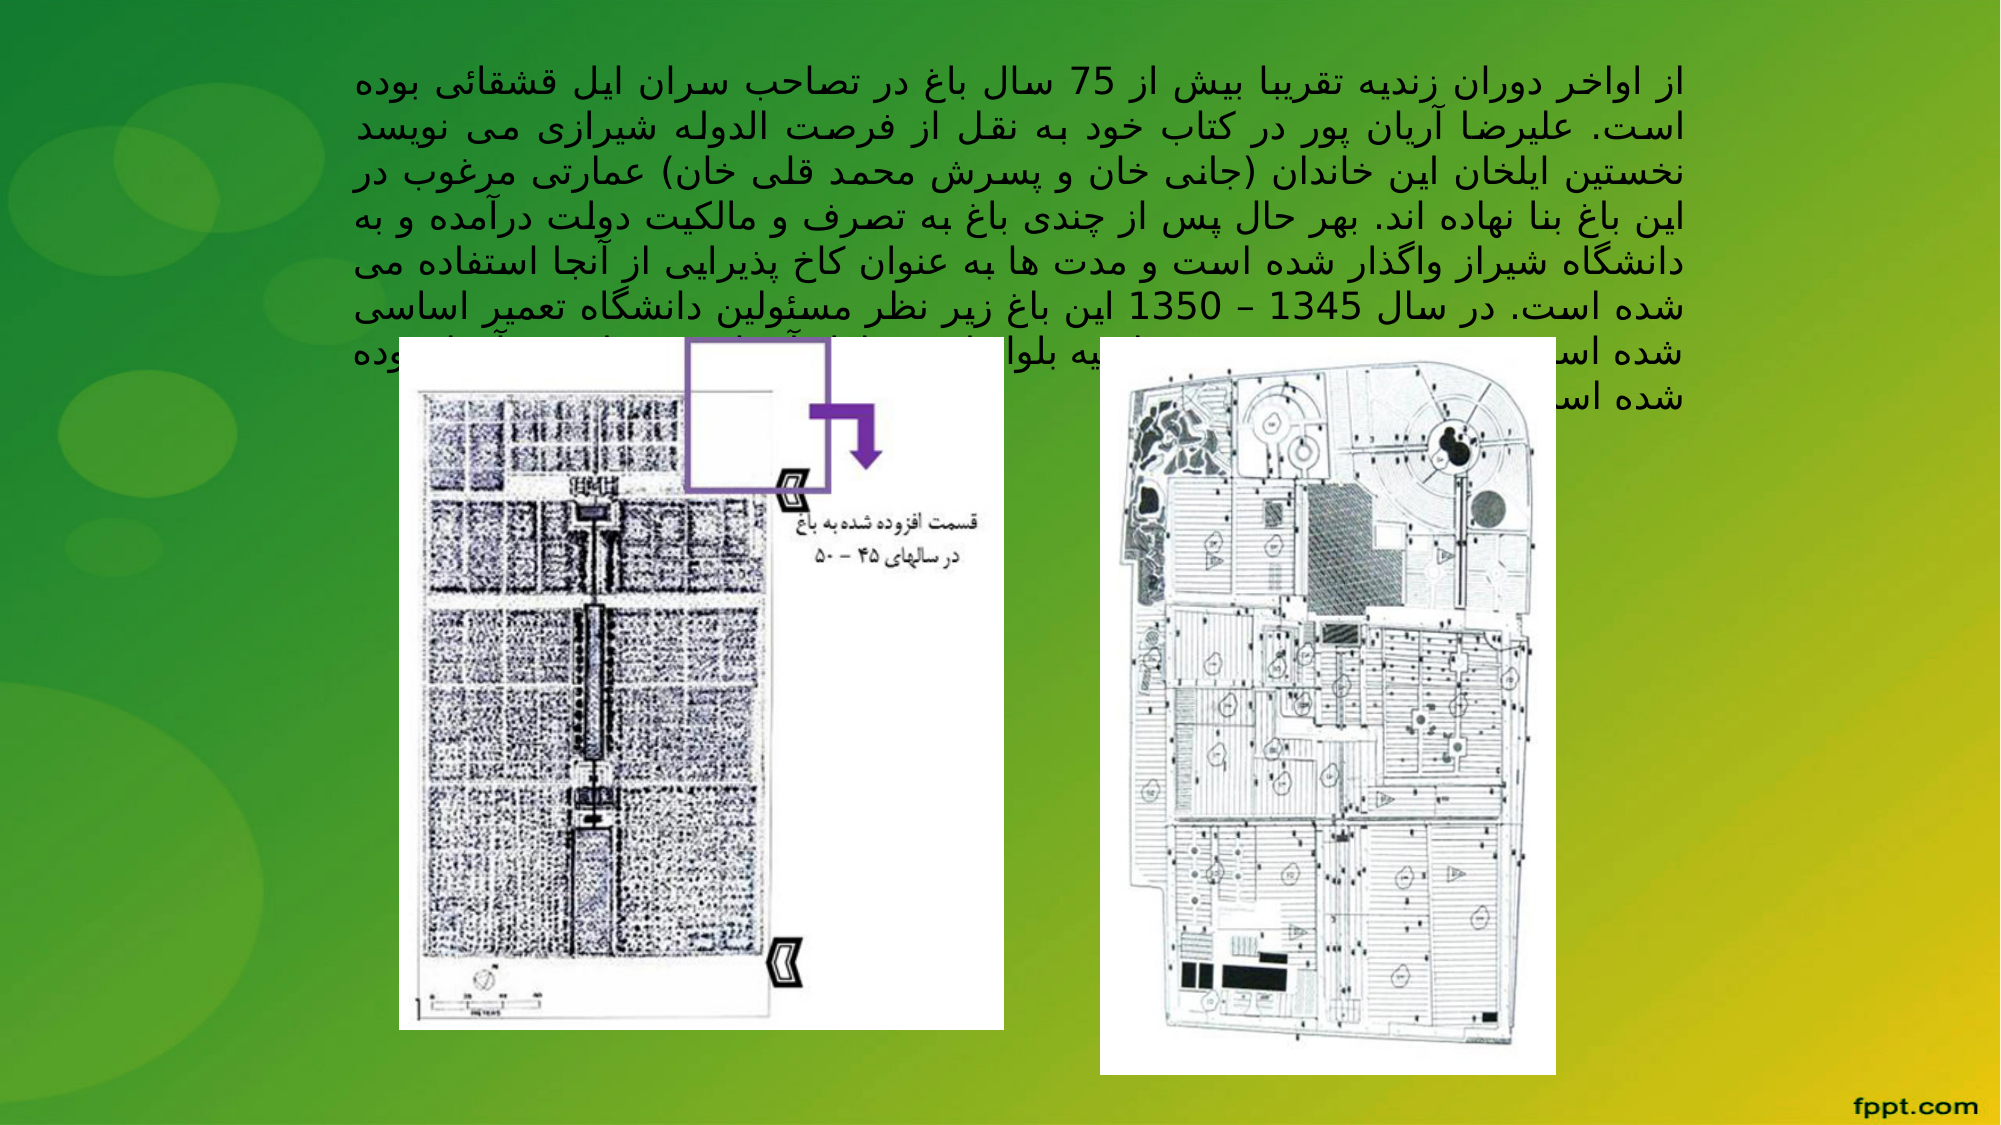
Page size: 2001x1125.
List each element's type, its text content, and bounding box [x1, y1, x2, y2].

text_box از اواخر دوران زندیه تقریبا بیش از 75 سال باغ در تصاحب سران ایل قشقائی بوده است. علیرضا آریان پور در کتاب خود به نقل از فرصت الدوله شیرازی می نویسد نخستین ایلخان این خاندان (جانی خان و پسرش محمد قلی خان) عمارتی مرغوب در این باغ بنا نهاده اند. بهر حال پس از چندی باغ به تصرف و مالکیت دولت درآمده و به دانشگاه شیراز واگذار شده است و مدت ها به عنوان کاخ پذیرایی از آنجا استفاده می شده است. در سال 1345 – 1350 این باغ زیر نظر مسئولین دانشگاه تعمیر اساسی شده است و زمین وسیعی نیز در حاشیه بلوار ارم و بلوار آسیاب سه تایی به آن افزوده شده است. [337, 49, 1700, 425]
picture [0, 0, 2001, 1125]
